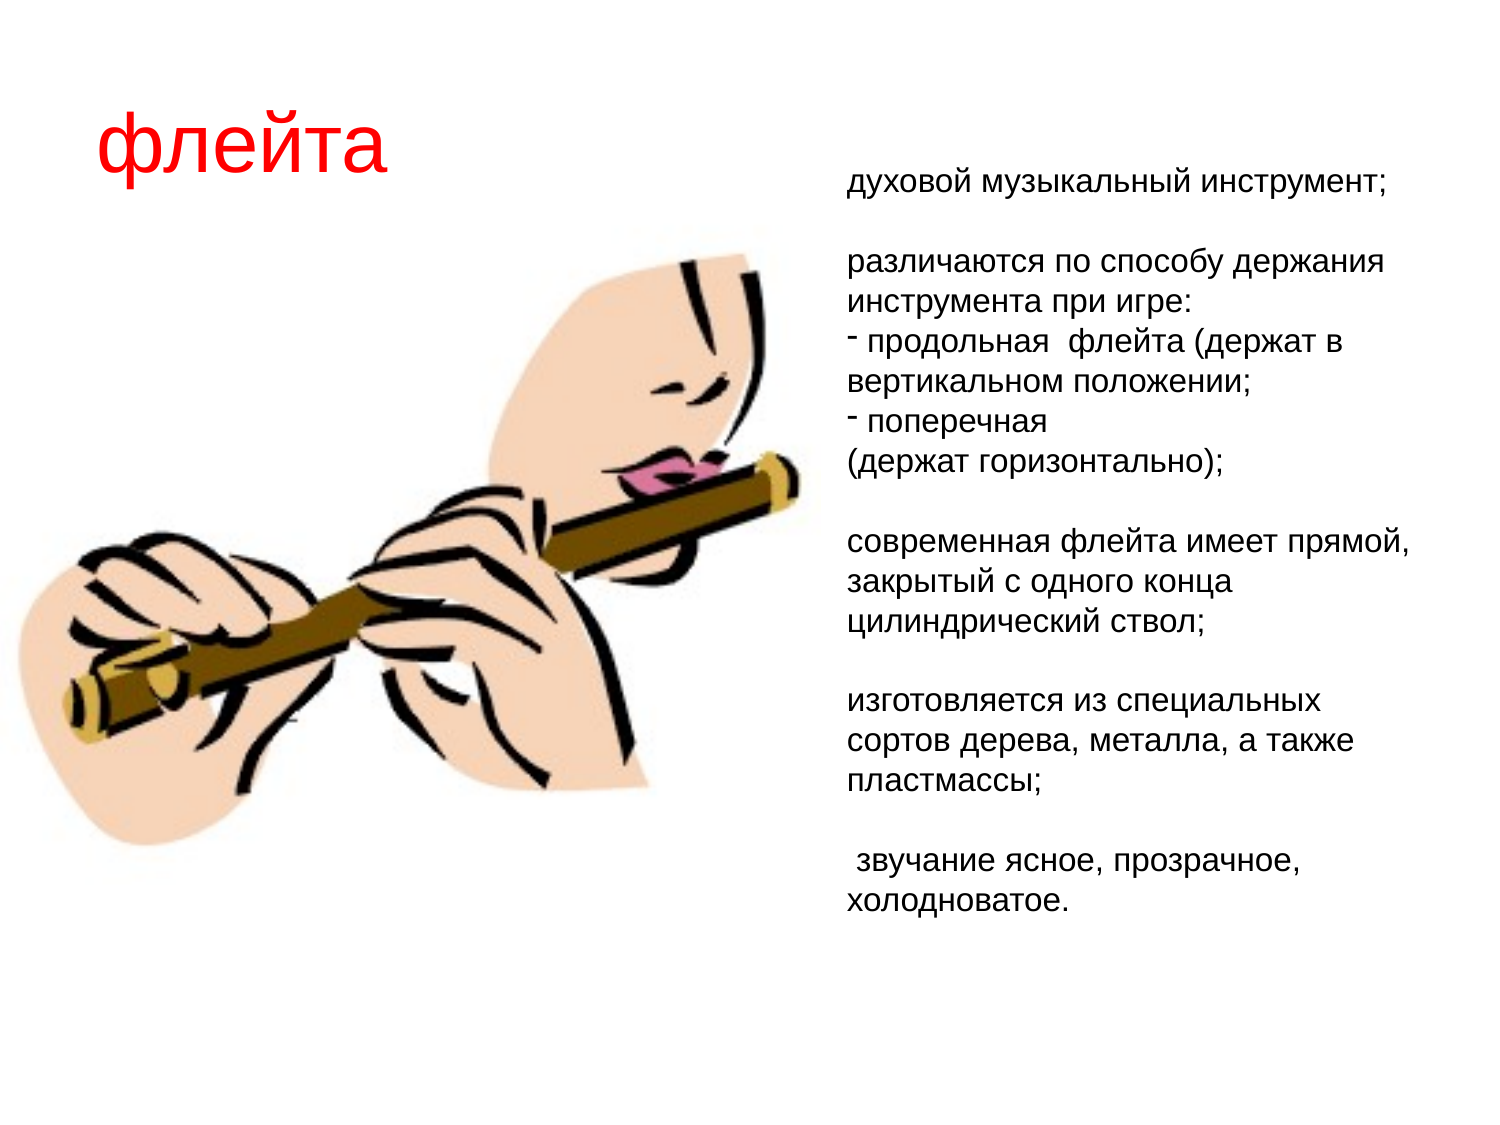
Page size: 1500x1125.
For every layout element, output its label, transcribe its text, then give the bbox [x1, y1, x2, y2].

picture [0, 140, 821, 962]
text_box духовой музыкальный инструмент; различаются по способу держания инструмента при игре: продольная флейта (держат в вертикальном положении; поперечная (держат горизонтально); современная флейта имеет прямой, закрытый с одного конца цилиндрический ствол; изготовляется из специальных сортов дерева, металла, а также пластмассы; звучание ясное, прозрачное, холодноватое. [832, 152, 1442, 926]
text_box флейта [82, 82, 481, 139]
